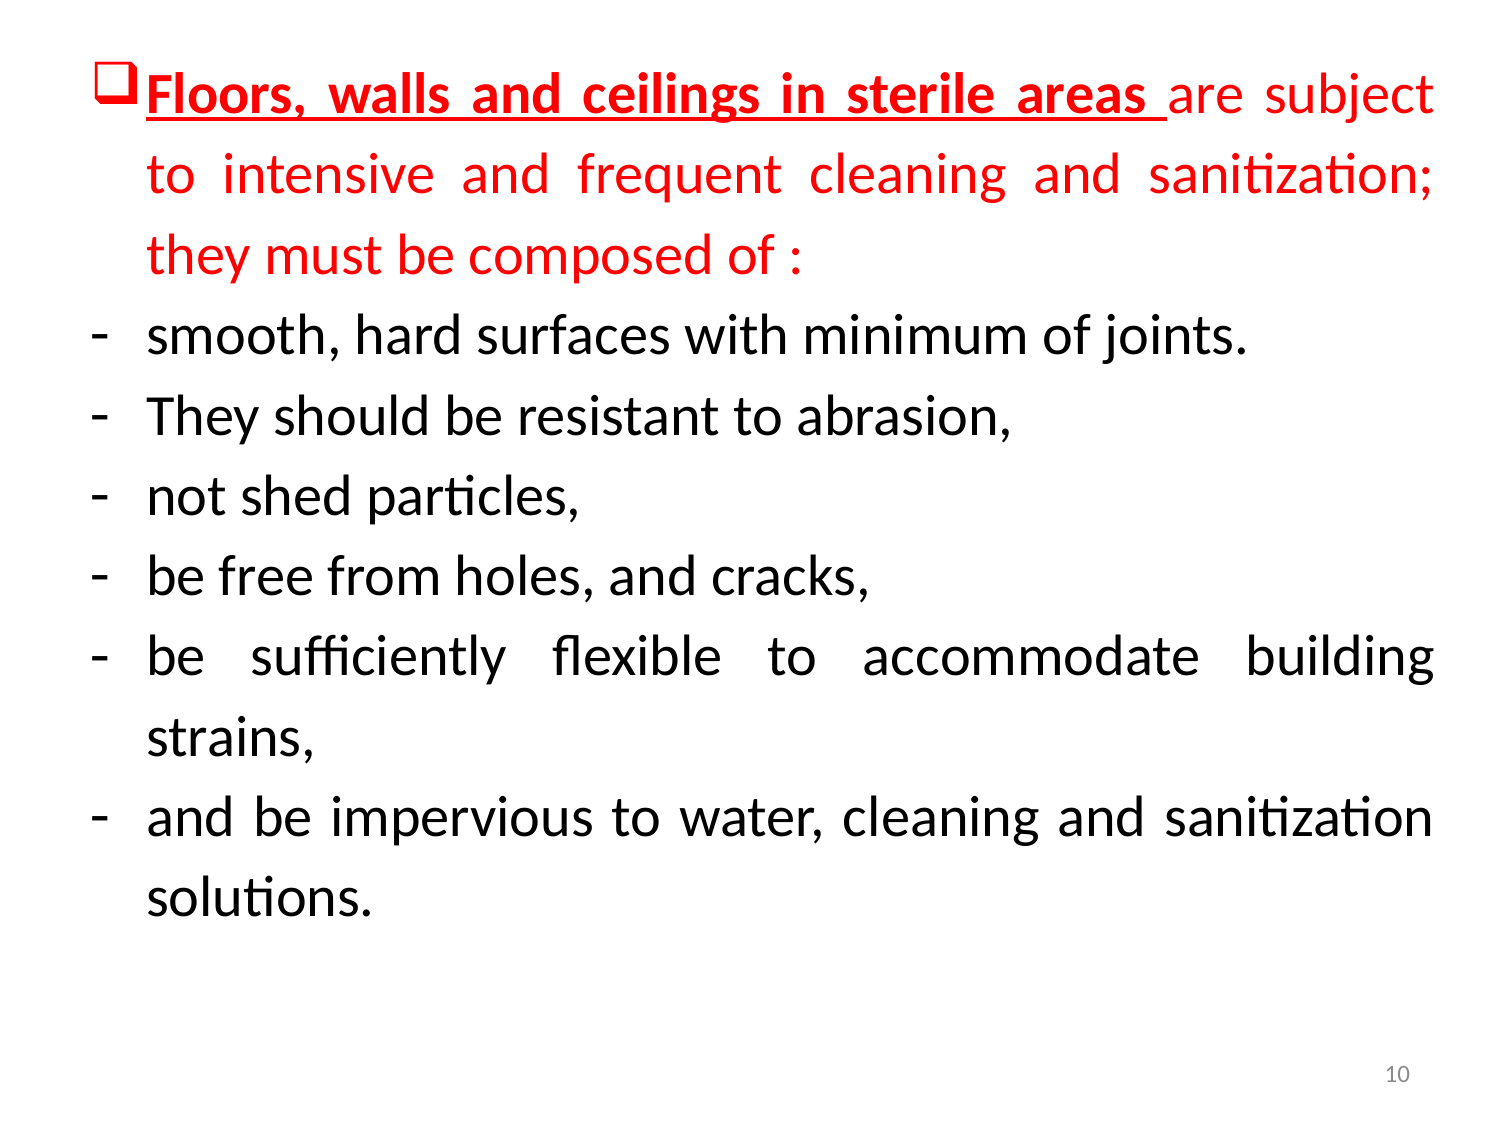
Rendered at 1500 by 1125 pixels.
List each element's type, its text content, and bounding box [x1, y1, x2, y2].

slide_number 10 [1074, 1042, 1425, 1103]
list Floors, walls and ceilings in sterile areas are subject to intensive and frequent cleaning and sanitization; they must be composed of : smooth, hard surfaces with minimum of joints. They should be resistant to abrasion, not shed particles, be free from holes, and cracks, be sufficiently flexible to accommodate building strains, and be impervious to water, cleaning and sanitization solutions. [75, 37, 1450, 1100]
